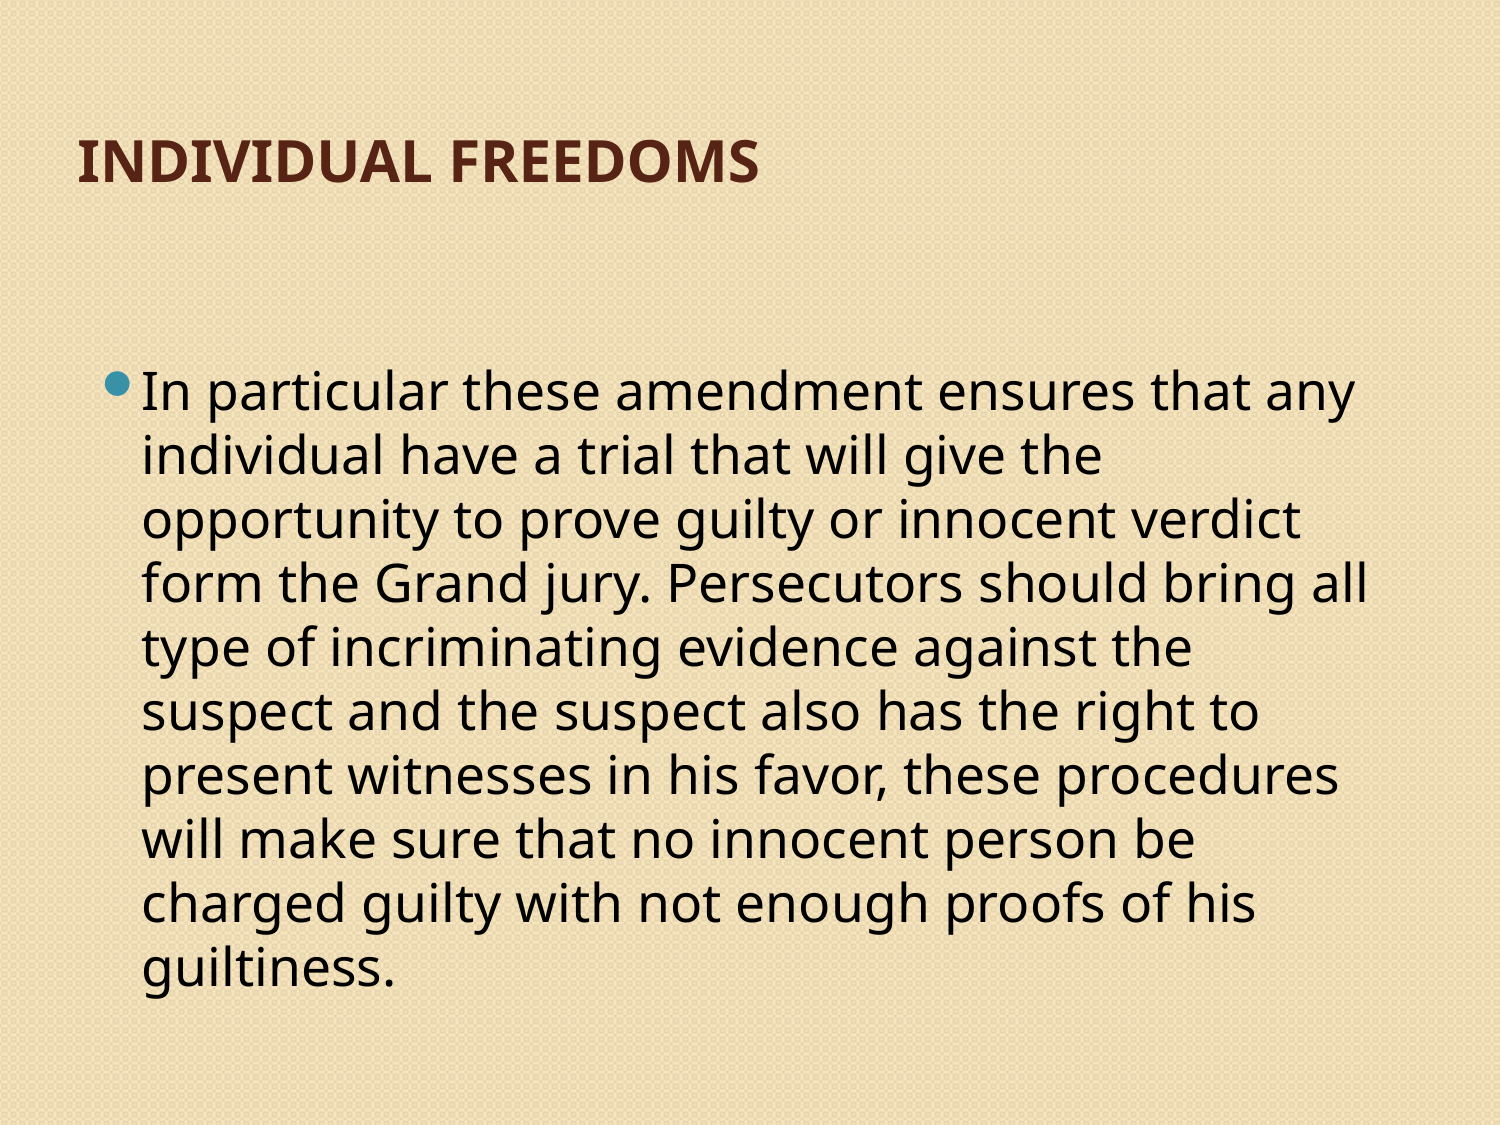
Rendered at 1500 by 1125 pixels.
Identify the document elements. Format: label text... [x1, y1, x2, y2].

title Individual freedoms [62, 87, 925, 202]
list In particular these amendment ensures that any individual have a trial that will give the opportunity to prove guilty or innocent verdict form the Grand jury. Persecutors should bring all type of incriminating evidence against the suspect and the suspect also has the right to present witnesses in his favor, these procedures will make sure that no innocent person be charged guilty with not enough proofs of his guiltiness. [75, 350, 1413, 1005]
